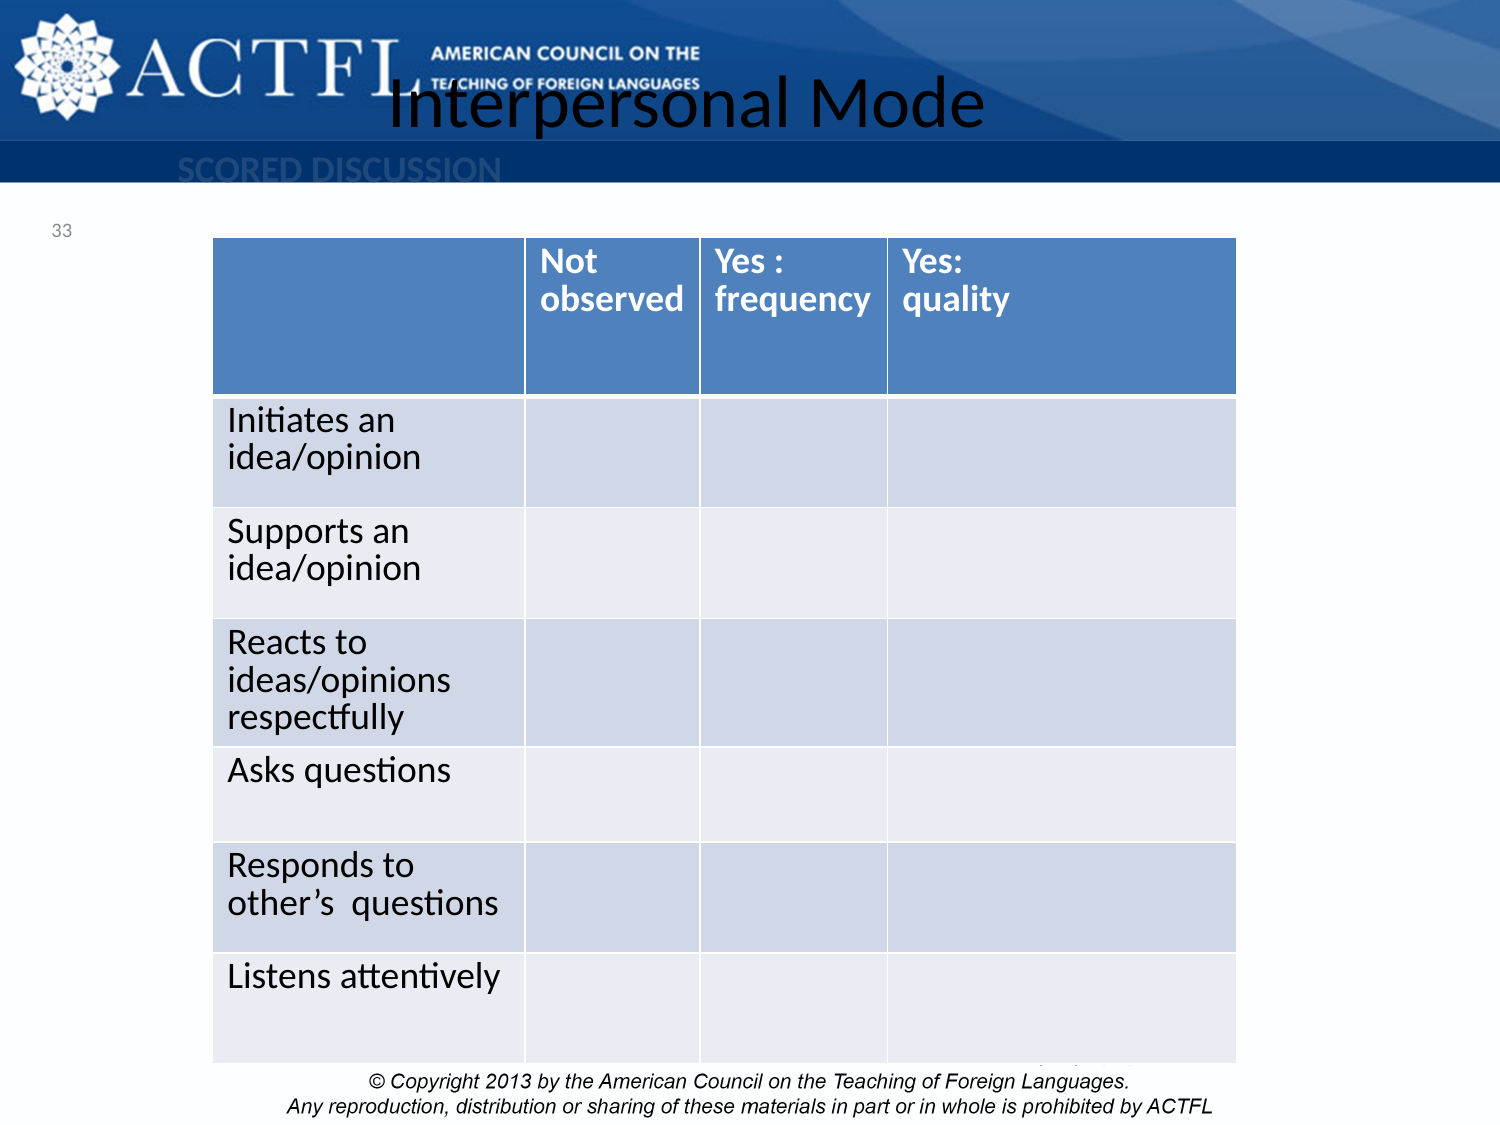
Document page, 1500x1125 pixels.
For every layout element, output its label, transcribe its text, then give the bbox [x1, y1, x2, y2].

table_header Yes: quality [888, 238, 1236, 394]
table_cell [526, 748, 699, 841]
table_cell Listens attentively [213, 954, 524, 1063]
table_cell [701, 399, 887, 507]
table_cell [888, 619, 1236, 746]
table_header Not observed [526, 238, 699, 394]
table_cell [888, 748, 1236, 841]
title Interpersonal Mode [75, 45, 1300, 150]
picture [0, 0, 1500, 1125]
table_header [213, 238, 524, 394]
table_cell [526, 954, 699, 1063]
table_cell [888, 399, 1236, 507]
table_cell [701, 619, 887, 746]
table_cell [526, 843, 699, 952]
table_cell [888, 954, 1236, 1063]
table_cell [701, 954, 887, 1063]
table_cell Supports an idea/opinion [213, 508, 524, 618]
table_cell [888, 843, 1236, 952]
table_cell [526, 619, 699, 746]
table_cell [701, 748, 887, 841]
table_header Yes : frequency [701, 238, 887, 394]
list [75, 212, 1300, 925]
table_cell [701, 508, 887, 618]
footer Clementi ACTFL [99, 1024, 990, 1085]
table_cell Asks questions [213, 748, 524, 841]
table_cell Responds to other’s questions [213, 843, 524, 952]
table_cell [888, 508, 1236, 618]
slide_number 33 [0, 208, 88, 249]
table_cell Initiates an idea/opinion [213, 399, 524, 507]
table_cell [526, 508, 699, 618]
text_box SCORED DISCUSSION [162, 137, 1263, 198]
table_cell [701, 843, 887, 952]
table_cell Reacts to ideas/opinions respectfully [213, 619, 524, 746]
table_cell [526, 399, 699, 507]
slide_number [999, 1025, 1438, 1085]
